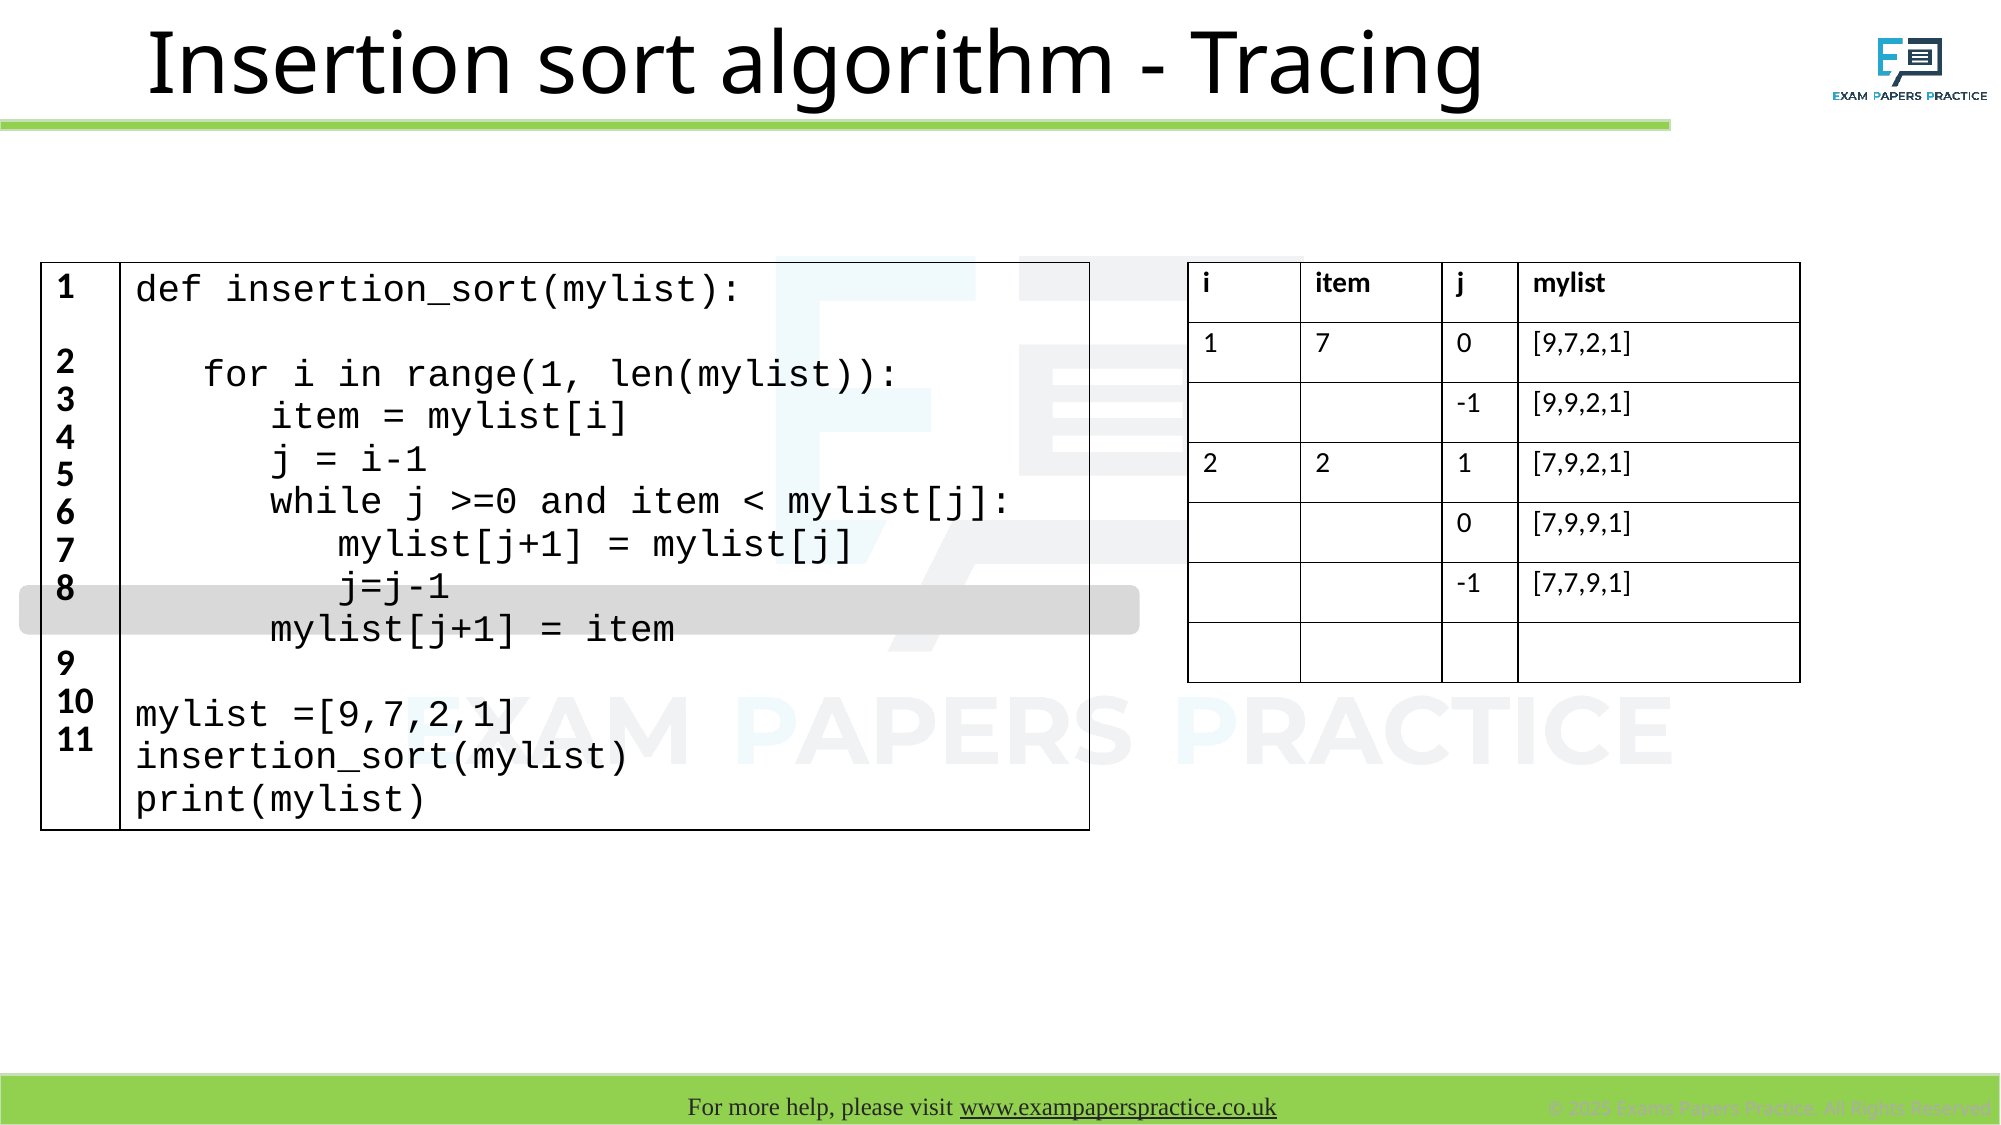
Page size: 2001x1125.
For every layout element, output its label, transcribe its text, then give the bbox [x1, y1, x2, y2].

table_cell 1 [1443, 443, 1517, 502]
table_cell 7 [1301, 323, 1441, 382]
table_cell 1 [1189, 323, 1300, 382]
table_cell 2 [1189, 443, 1300, 502]
table_header item [1301, 263, 1441, 322]
table_cell -1 [1443, 563, 1517, 622]
title Insertion sort algorithm - Tracing [132, 11, 1858, 121]
table_cell [1189, 503, 1300, 562]
text_box [1090, 585, 1140, 635]
table_cell [1301, 623, 1441, 682]
table_cell [1189, 563, 1300, 622]
table_header i [1189, 263, 1300, 322]
table_cell -1 [1443, 383, 1517, 442]
table_cell [1301, 503, 1441, 562]
table_header j [1443, 263, 1517, 322]
table_cell [1443, 623, 1517, 682]
table_cell [7,9,9,1] [1519, 503, 1799, 562]
table_cell 2 [1301, 443, 1441, 502]
table_cell [1301, 383, 1441, 442]
table_cell [1519, 623, 1799, 682]
table_cell [7,9,2,1] [1519, 443, 1799, 502]
table_cell [1301, 563, 1441, 622]
table_header def insertion_sort(mylist): for i in range(1, len(mylist)): item = mylist[i] j = i-1 while j >=0 and item < mylist[j]: mylist[j+1] = mylist[j] j=j-1 mylist[j+1] = item mylist =[9,7,2,1] insertion_sort(mylist) print(mylist) [121, 263, 1089, 829]
text_box [18, 585, 40, 635]
table_cell 0 [1443, 503, 1517, 562]
table_cell [9,7,2,1] [1519, 323, 1799, 382]
table_cell 0 [1443, 323, 1517, 382]
table_header 1 2 3 4 5 6 7 8 9 10 11 [42, 263, 119, 829]
table_cell [1189, 383, 1300, 442]
table_header mylist [1519, 263, 1799, 322]
table_cell [7,7,9,1] [1519, 563, 1799, 622]
table_cell [1189, 623, 1300, 682]
table_cell [9,9,2,1] [1519, 383, 1799, 442]
